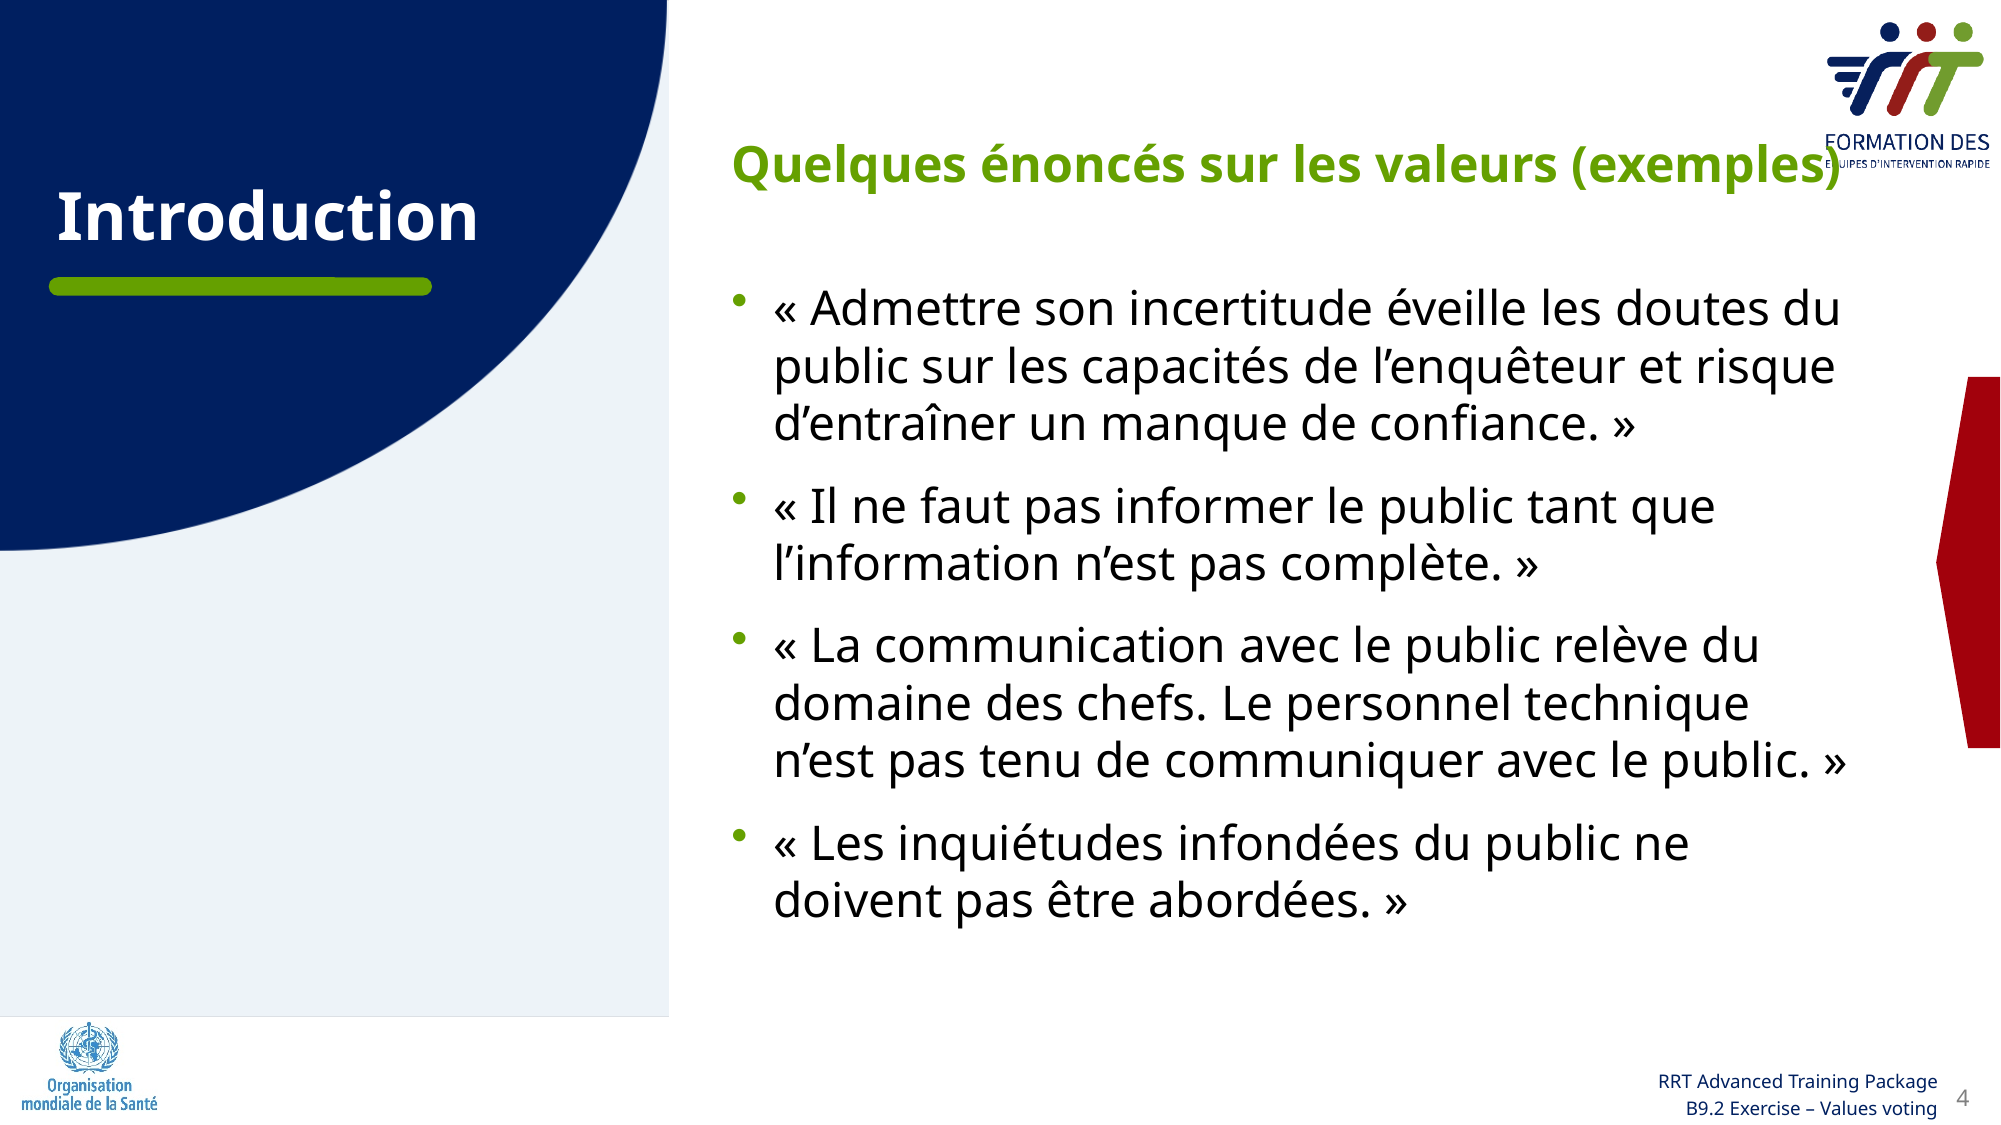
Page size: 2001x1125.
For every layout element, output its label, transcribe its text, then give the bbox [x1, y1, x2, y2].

text_box Quelques énoncés sur les valeurs (exemples) « Admettre son incertitude éveille les doutes du public sur les capacités de l’enquêteur et risque d’entraîner un manque de confiance. » « Il ne faut pas informer le public tant que l’information n’est pas complète. » « La communication avec le public relève du domaine des chefs. Le personnel technique n’est pas tenu de communiquer avec le public. » « Les inquiétudes infondées du public ne doivent pas être abordées. » [723, 125, 1867, 993]
picture [0, 0, 669, 1018]
picture [20, 1020, 158, 1111]
picture [1825, 21, 1990, 170]
text_box Introduction [57, 117, 593, 256]
